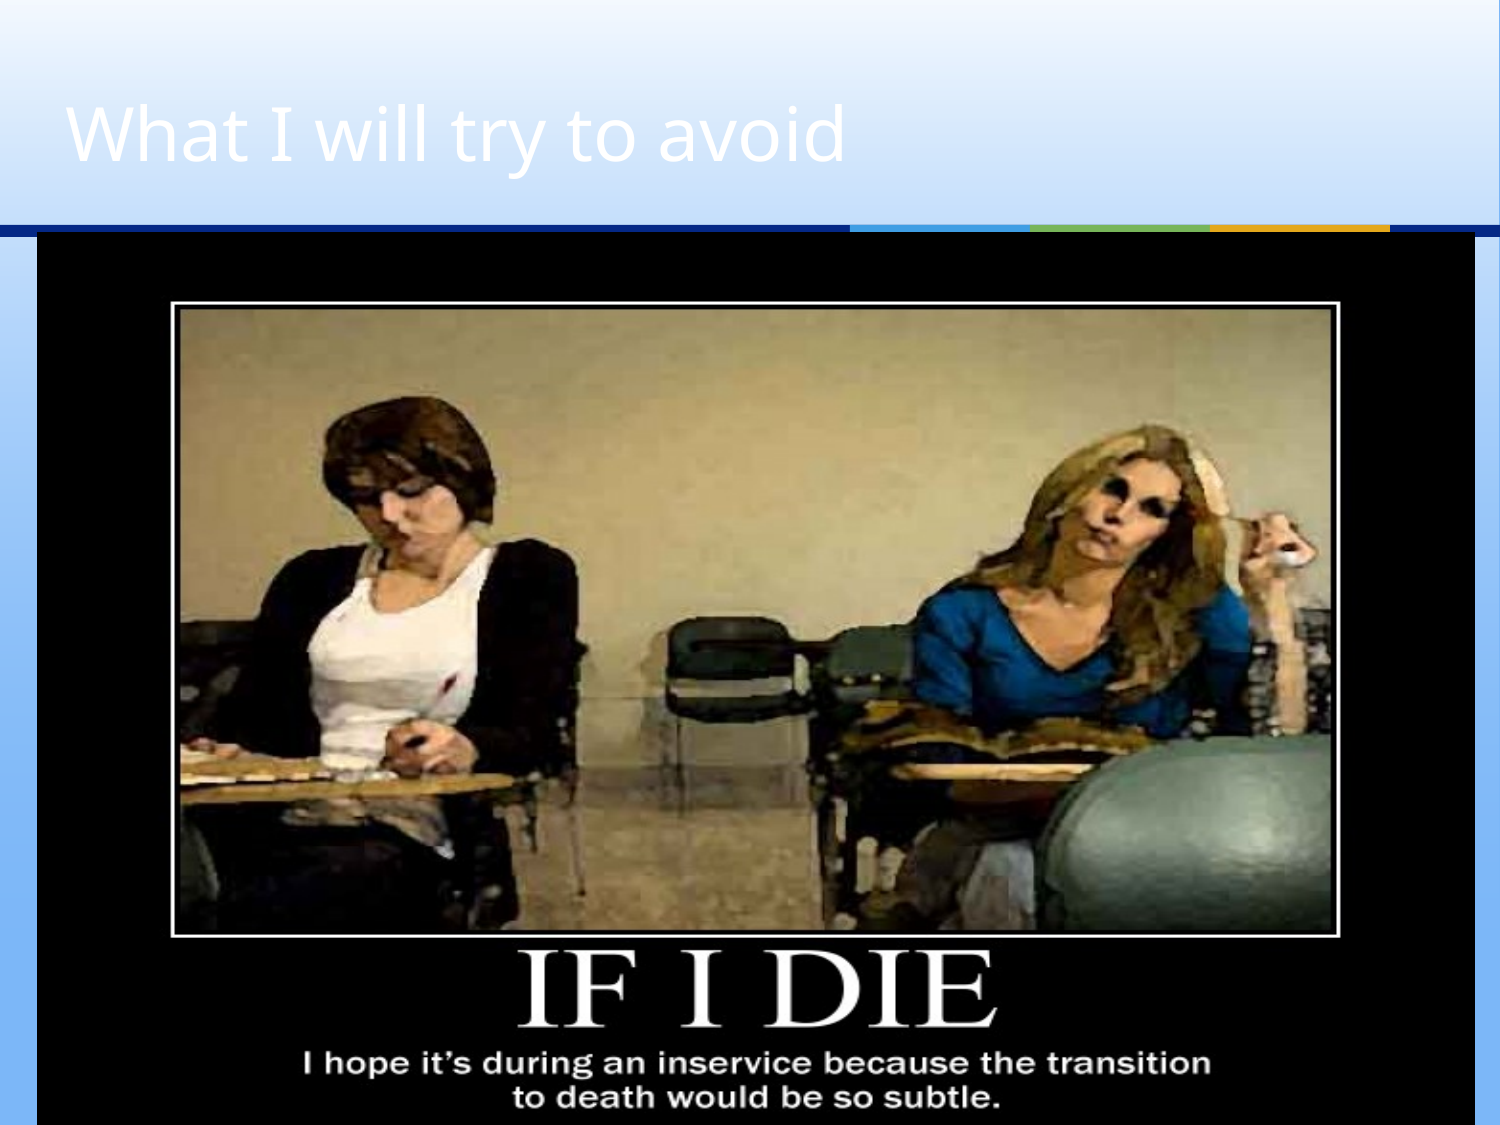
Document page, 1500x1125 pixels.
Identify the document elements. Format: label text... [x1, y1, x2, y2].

text_box What I will try to avoid [49, 37, 1400, 225]
picture [36, 231, 1476, 1125]
